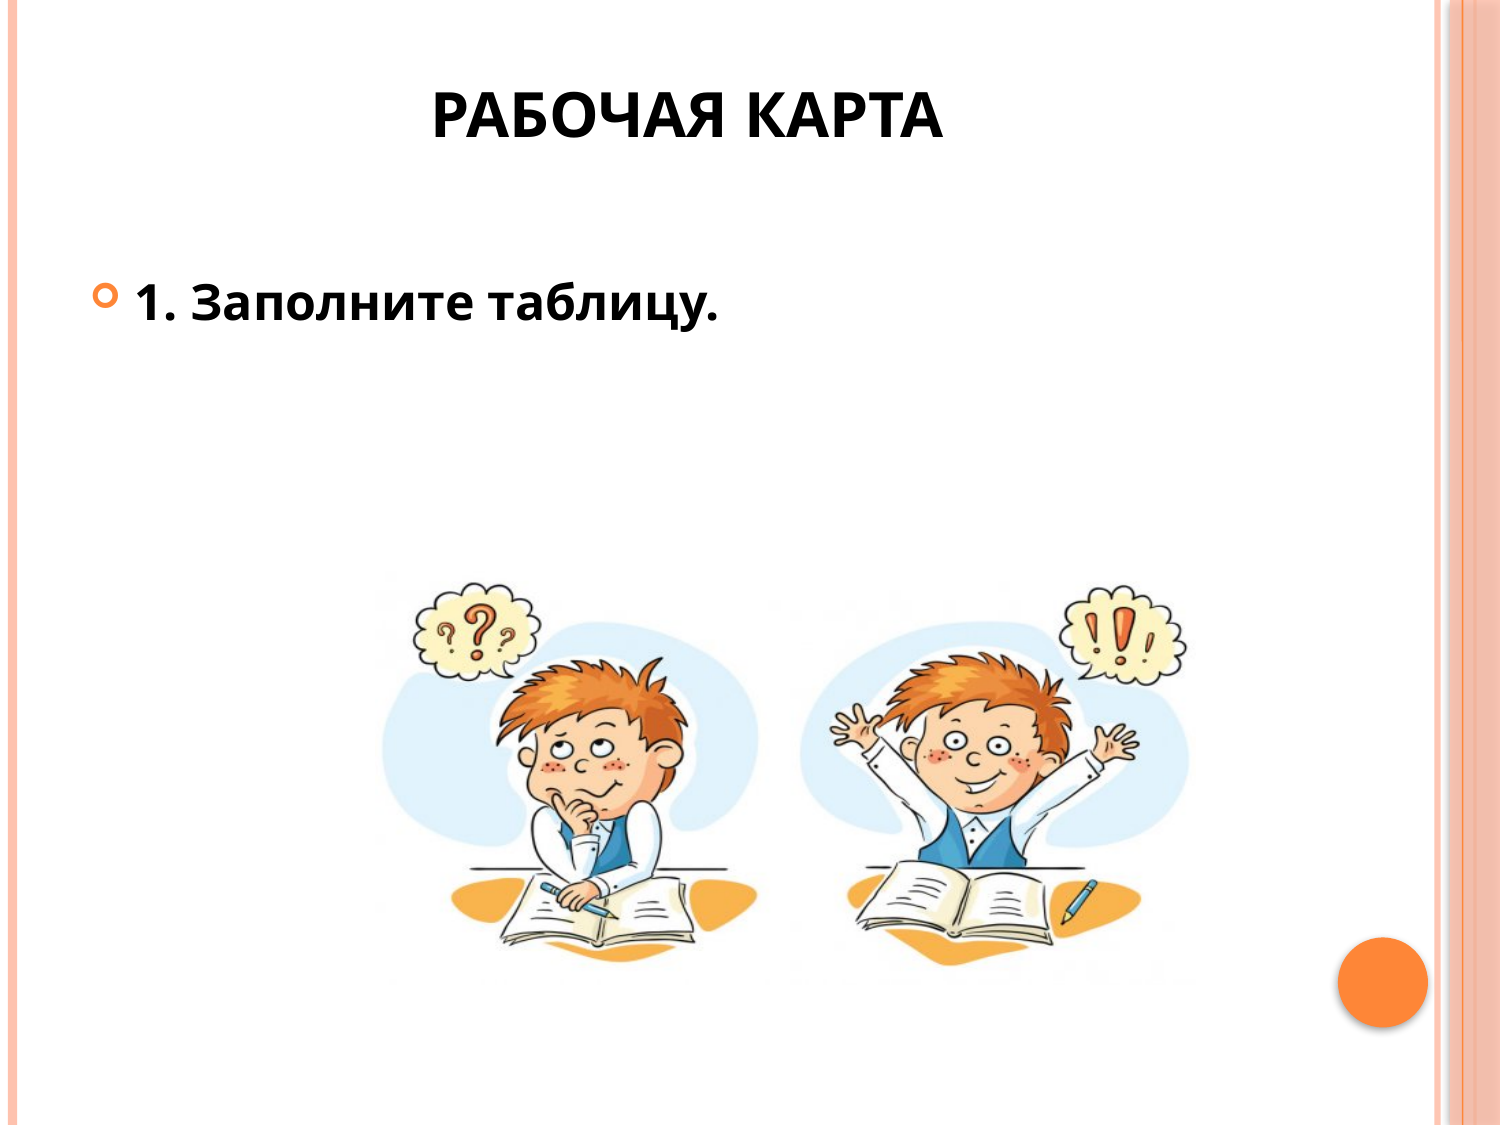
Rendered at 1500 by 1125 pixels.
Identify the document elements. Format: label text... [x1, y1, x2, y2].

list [374, 561, 1196, 985]
list 1. Заполните таблицу. [75, 262, 1266, 493]
title Рабочая карта [75, 45, 1300, 233]
